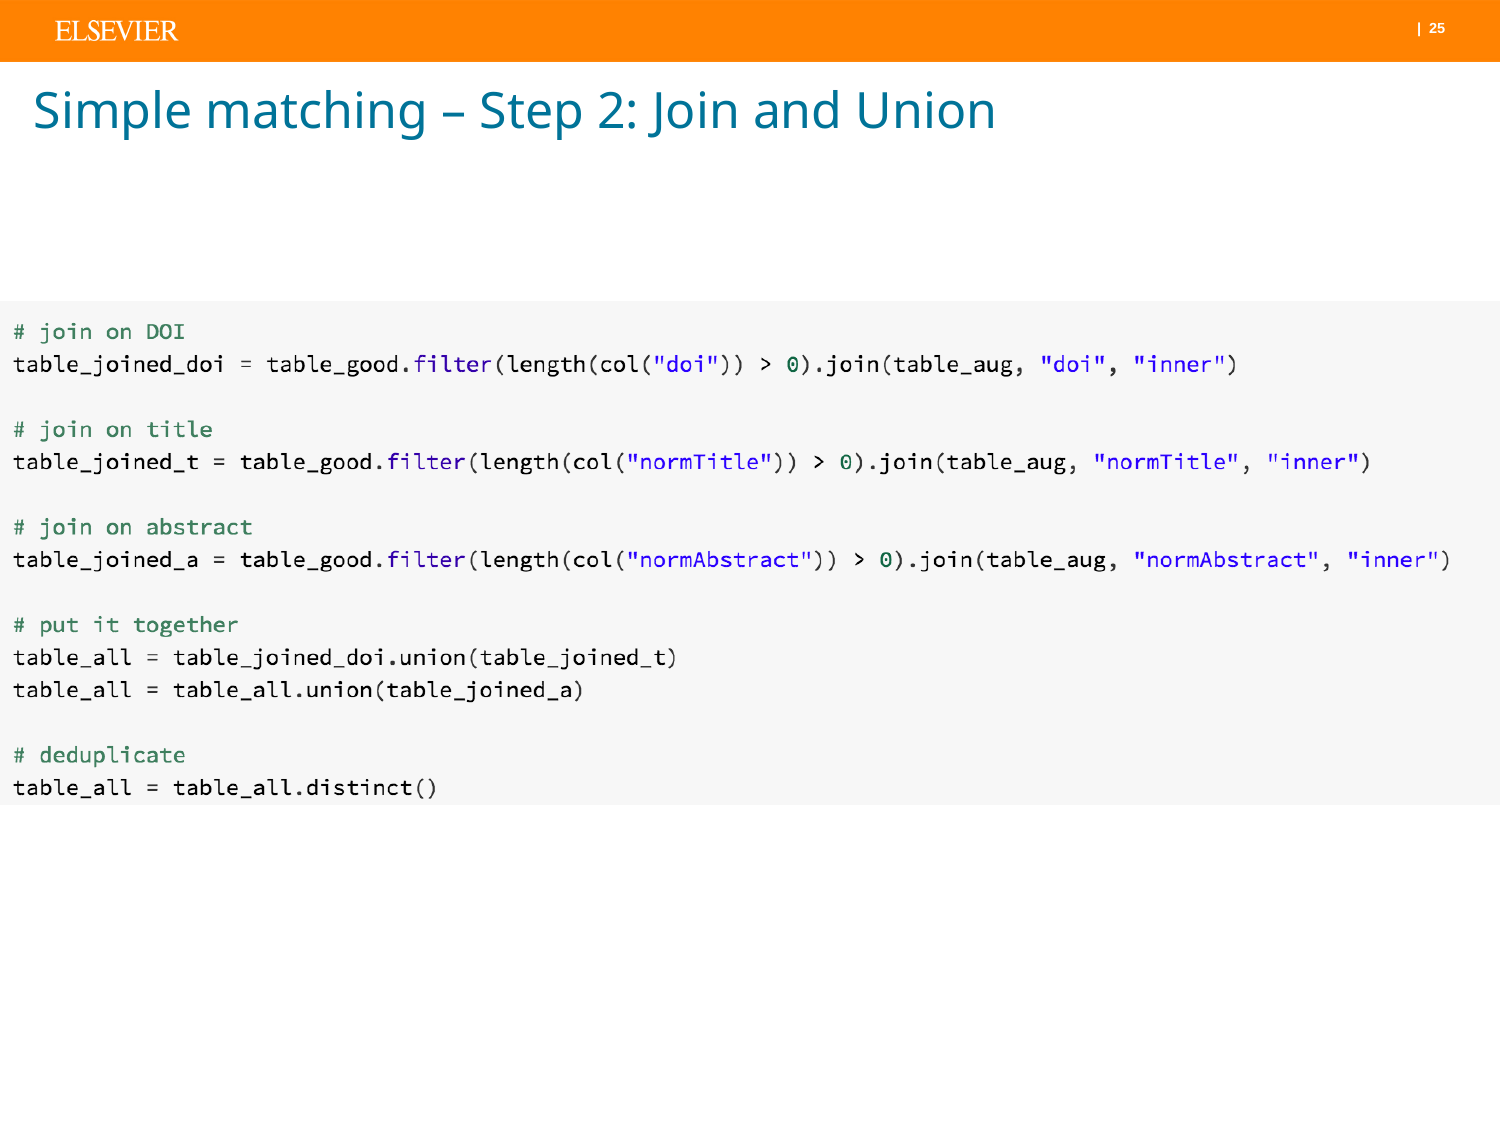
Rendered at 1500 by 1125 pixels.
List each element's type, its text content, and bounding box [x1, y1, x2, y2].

picture [0, 301, 1500, 805]
picture [0, 0, 1500, 62]
title Simple matching – Step 2: Join and Union [19, 73, 1376, 143]
